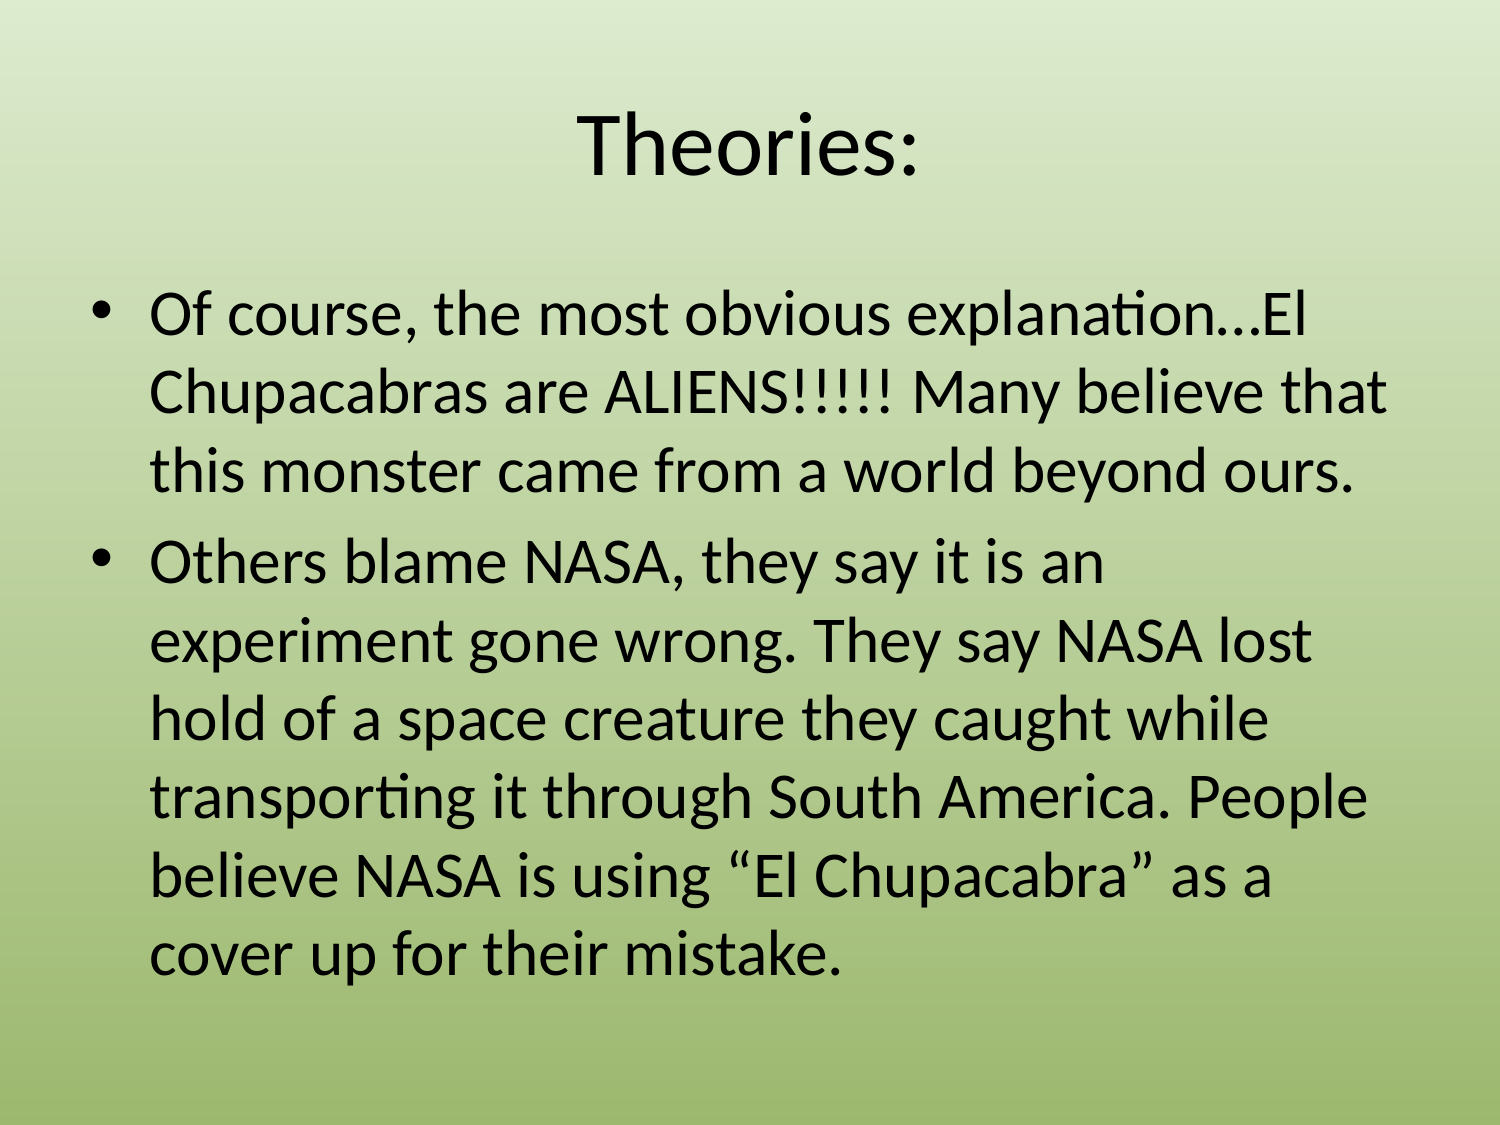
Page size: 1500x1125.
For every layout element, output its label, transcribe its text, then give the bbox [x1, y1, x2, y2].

title Theories: [75, 45, 1425, 233]
list Of course, the most obvious explanation…El Chupacabras are ALIENS!!!!! Many believe that this monster came from a world beyond ours. Others blame NASA, they say it is an experiment gone wrong. They say NASA lost hold of a space creature they caught while transporting it through South America. People believe NASA is using “El Chupacabra” as a cover up for their mistake. [75, 262, 1425, 1005]
